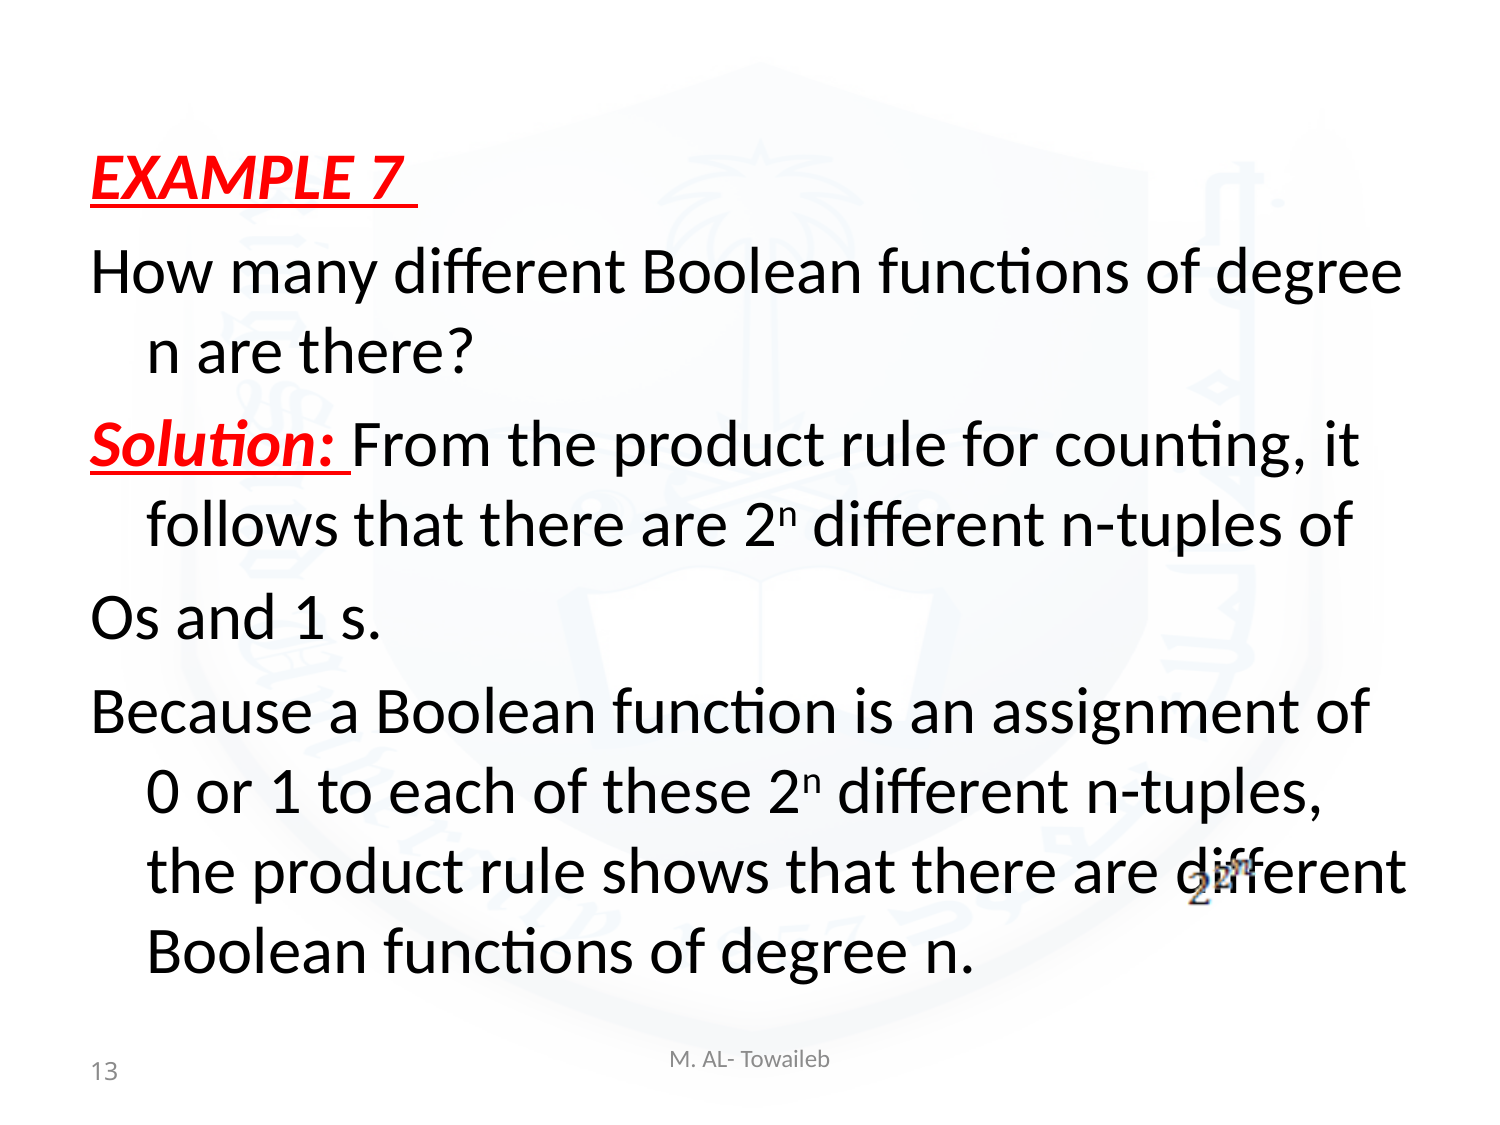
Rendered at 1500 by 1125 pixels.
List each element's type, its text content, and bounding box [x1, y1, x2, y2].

list EXAMPLE 7 How many different Boolean functions of degree n are there? Solution: From the product rule for counting, it follows that there are 2n different n-tuples of Os and 1 s. Because a Boolean function is an assignment of 0 or 1 to each of these 2n different n-tuples, the product rule shows that there are different Boolean functions of degree n. [75, 125, 1425, 1005]
picture [1186, 856, 1256, 929]
footer M. AL- Towaileb [512, 1042, 988, 1103]
slide_number 13 [75, 1042, 425, 1103]
